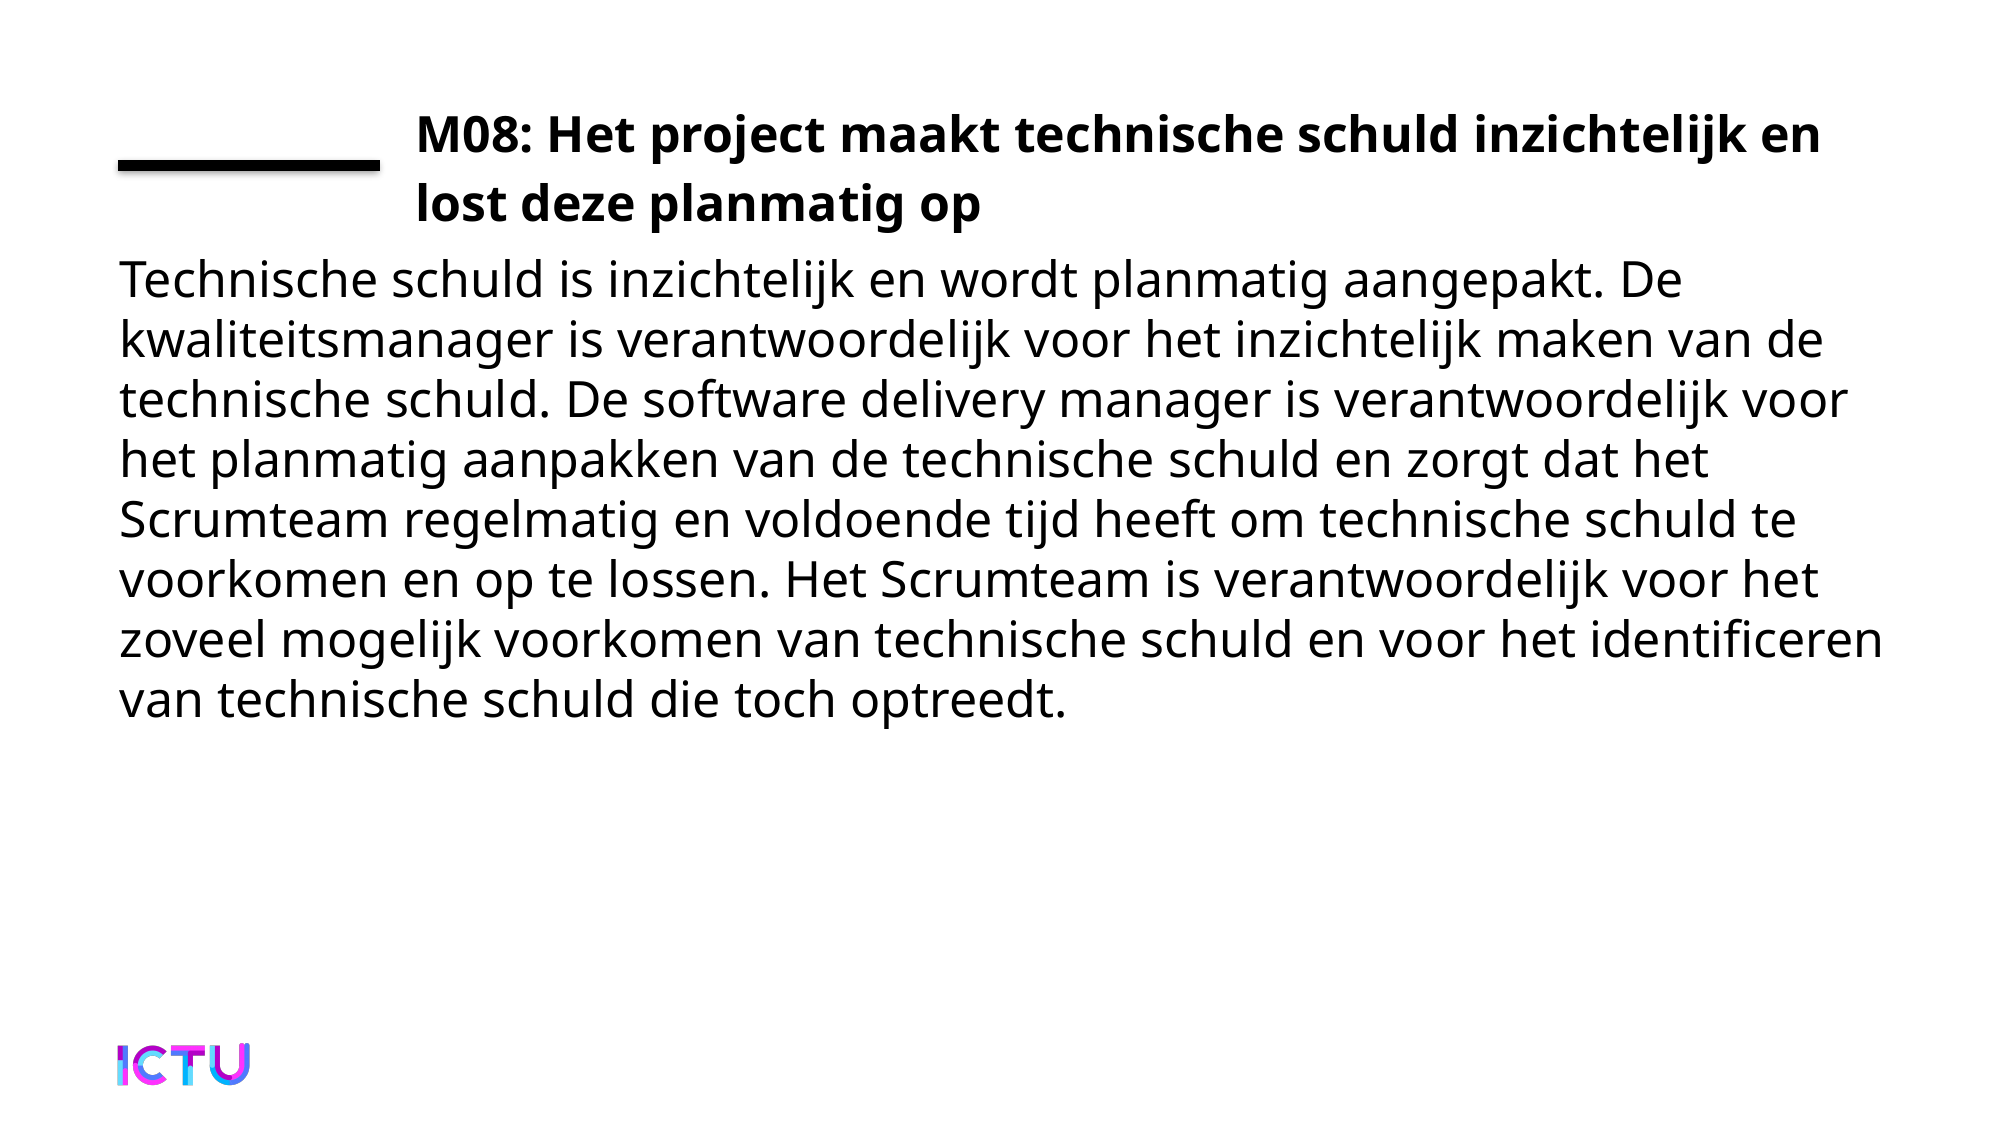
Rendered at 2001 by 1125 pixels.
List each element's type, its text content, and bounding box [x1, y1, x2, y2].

picture [78, 1006, 289, 1125]
text_box Technische schuld is inzichtelijk en wordt planmatig aangepakt. De kwaliteitsmanager is verantwoordelijk voor het inzichtelijk maken van de technische schuld. De software delivery manager is verantwoordelijk voor het planmatig aanpakken van de technische schuld en zorgt dat het Scrumteam regelmatig en voldoende tijd heeft om technische schuld te voorkomen en op te lossen. Het Scrumteam is verantwoordelijk voor het zoveel mogelijk voorkomen van technische schuld en voor het identificeren van technische schuld die toch optreedt. [104, 239, 1905, 735]
title M08: Het project maakt technische schuld inzichtelijk en lost deze planmatig op [415, 94, 1916, 212]
